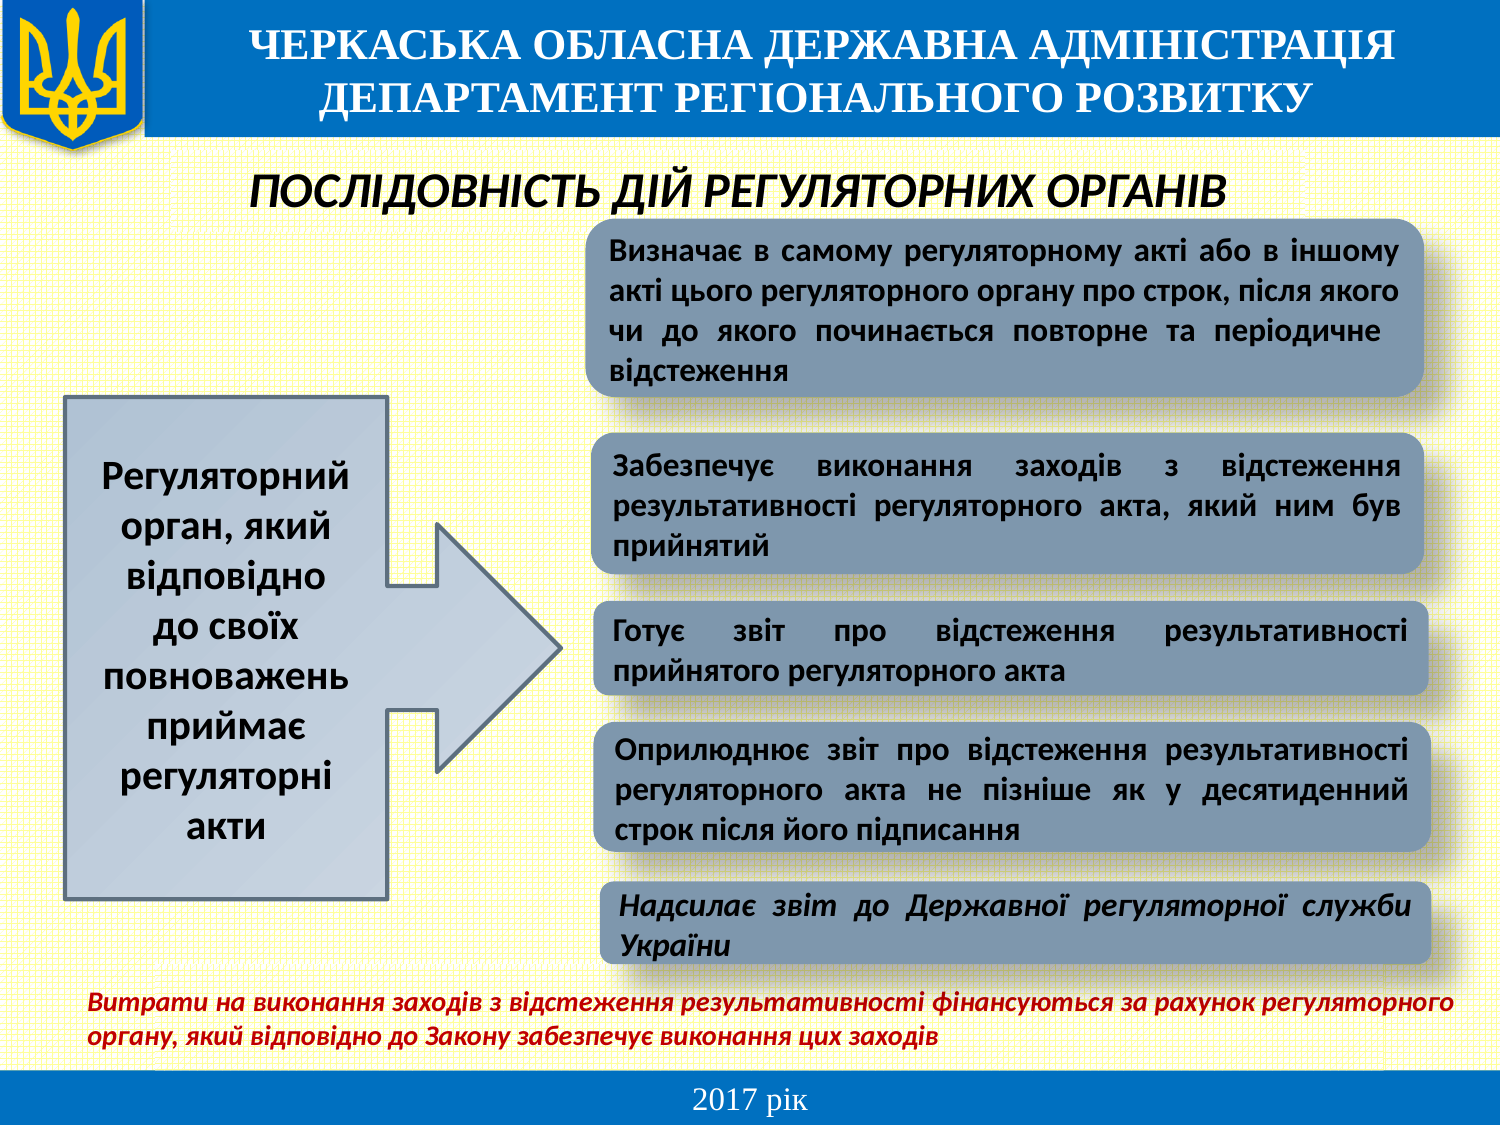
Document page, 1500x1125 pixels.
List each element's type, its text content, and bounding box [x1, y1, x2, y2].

picture [0, 0, 145, 151]
text_box [155, 964, 607, 975]
text_box Забезпечує виконання заходів з відстеження результативності регуляторного акта, який ним був прийнятий [588, 430, 1427, 577]
text_box [155, 1059, 1384, 1071]
text_box Регуляторний орган, який відповідно до своїх повноважень приймає регуляторні акти [62, 394, 564, 902]
text_box Визначає в самому регуляторному акті або в іншому акті цього регуляторного органу про строк, після якого чи до якого починається повторне та періодичне відстеження [583, 216, 1427, 400]
text_box ПОСЛІДОВНІСТЬ ДІЙ РЕГУЛЯТОРНИХ ОРГАНІВ [171, 150, 1306, 232]
text_box Надсилає звіт до Державної регуляторної служби України [597, 879, 1434, 967]
text_box Оприлюднює звіт про відстеження результативності регуляторного акта не пізніше як у десятиденний строк після його підписання [591, 719, 1434, 854]
text_box Готує звіт про відстеження результативності прийнятого регуляторного акта [591, 598, 1431, 698]
list 2017 рік [0, 1070, 1500, 1125]
list Витрати на виконання заходів з відстеження результативності фінансуються за рахунок регуляторного органу, який відповідно до Закону забезпечує виконання цих заходів [72, 975, 1471, 1059]
title ЧЕРКАСЬКА ОБЛАСНА ДЕРЖАВНА АДМІНІСТРАЦІЯ ДЕПАРТАМЕНТ РЕГІОНАЛЬНОГО РОЗВИТКУ [151, 0, 1500, 138]
